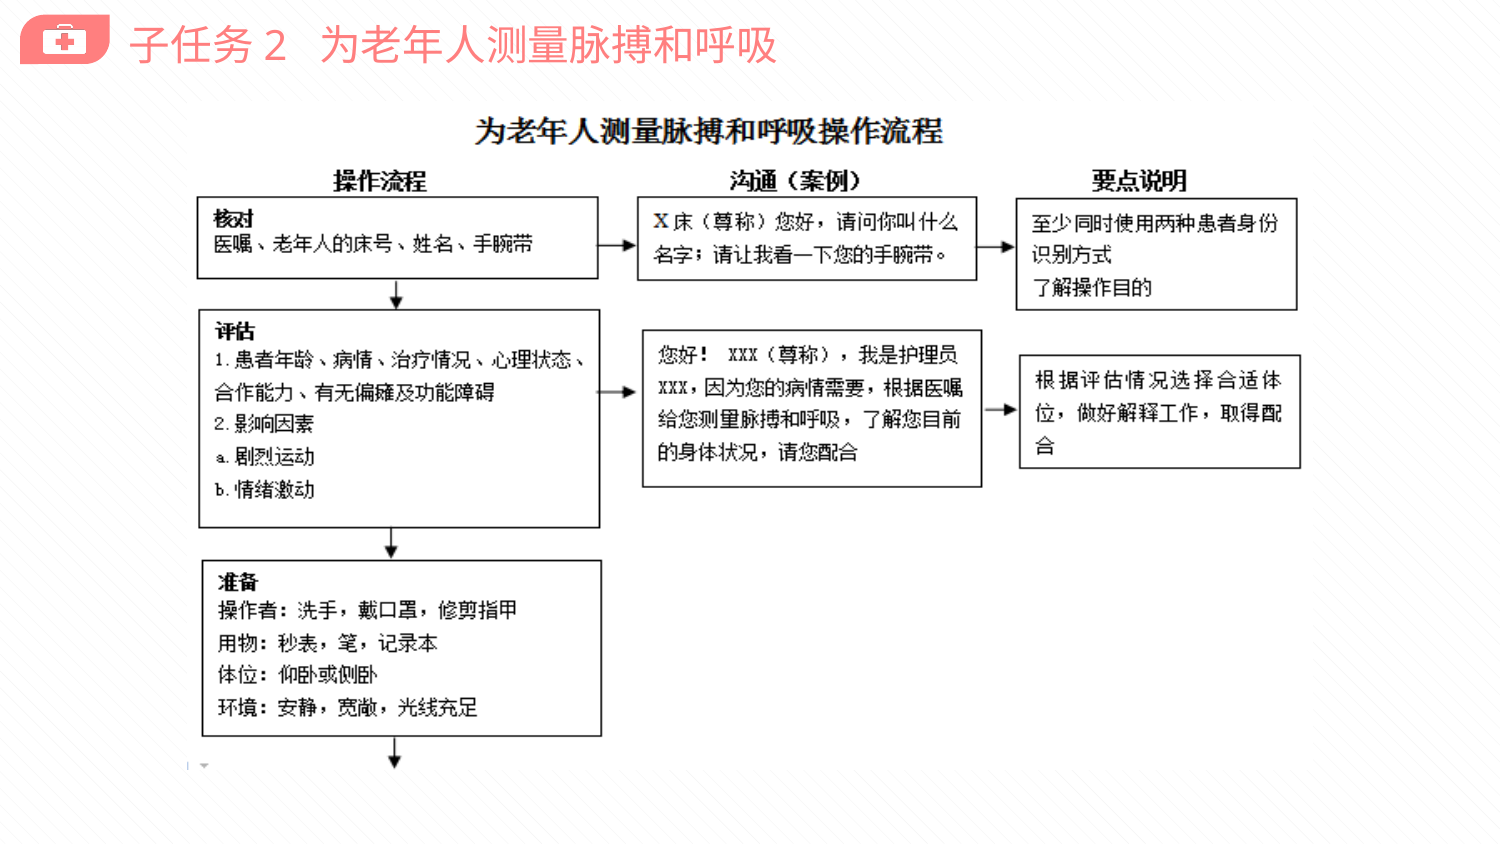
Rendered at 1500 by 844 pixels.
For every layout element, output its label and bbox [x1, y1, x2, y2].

text_box [19, 11, 863, 78]
picture [186, 101, 1313, 770]
